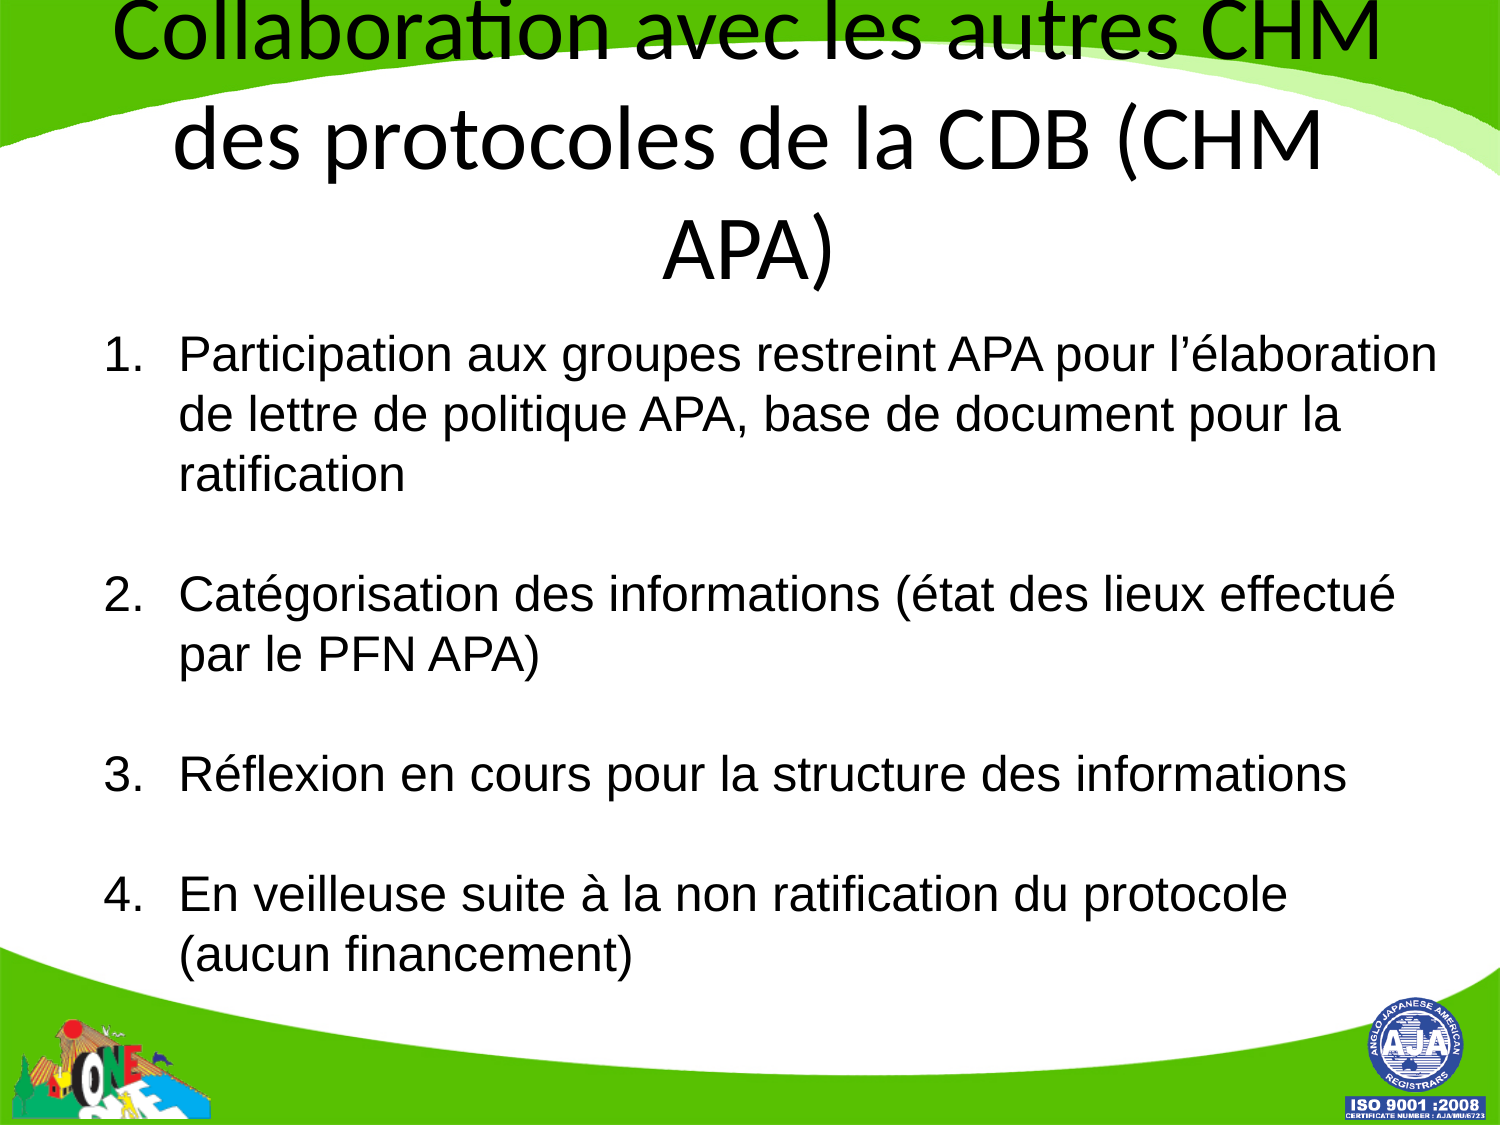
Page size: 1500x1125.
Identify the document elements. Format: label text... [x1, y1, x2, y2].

text_box Participation aux groupes restreint APA pour l’élaboration de lettre de politique APA, base de document pour la ratification Catégorisation des informations (état des lieux effectué par le PFN APA) Réflexion en cours pour la structure des informations En veilleuse suite à la non ratification du protocole (aucun financement) [88, 314, 1459, 990]
title Collaboration avec les autres CHM des protocoles de la CDB (CHM APA) [74, 44, 1426, 221]
picture [0, 0, 1500, 176]
picture [0, 913, 1500, 1125]
